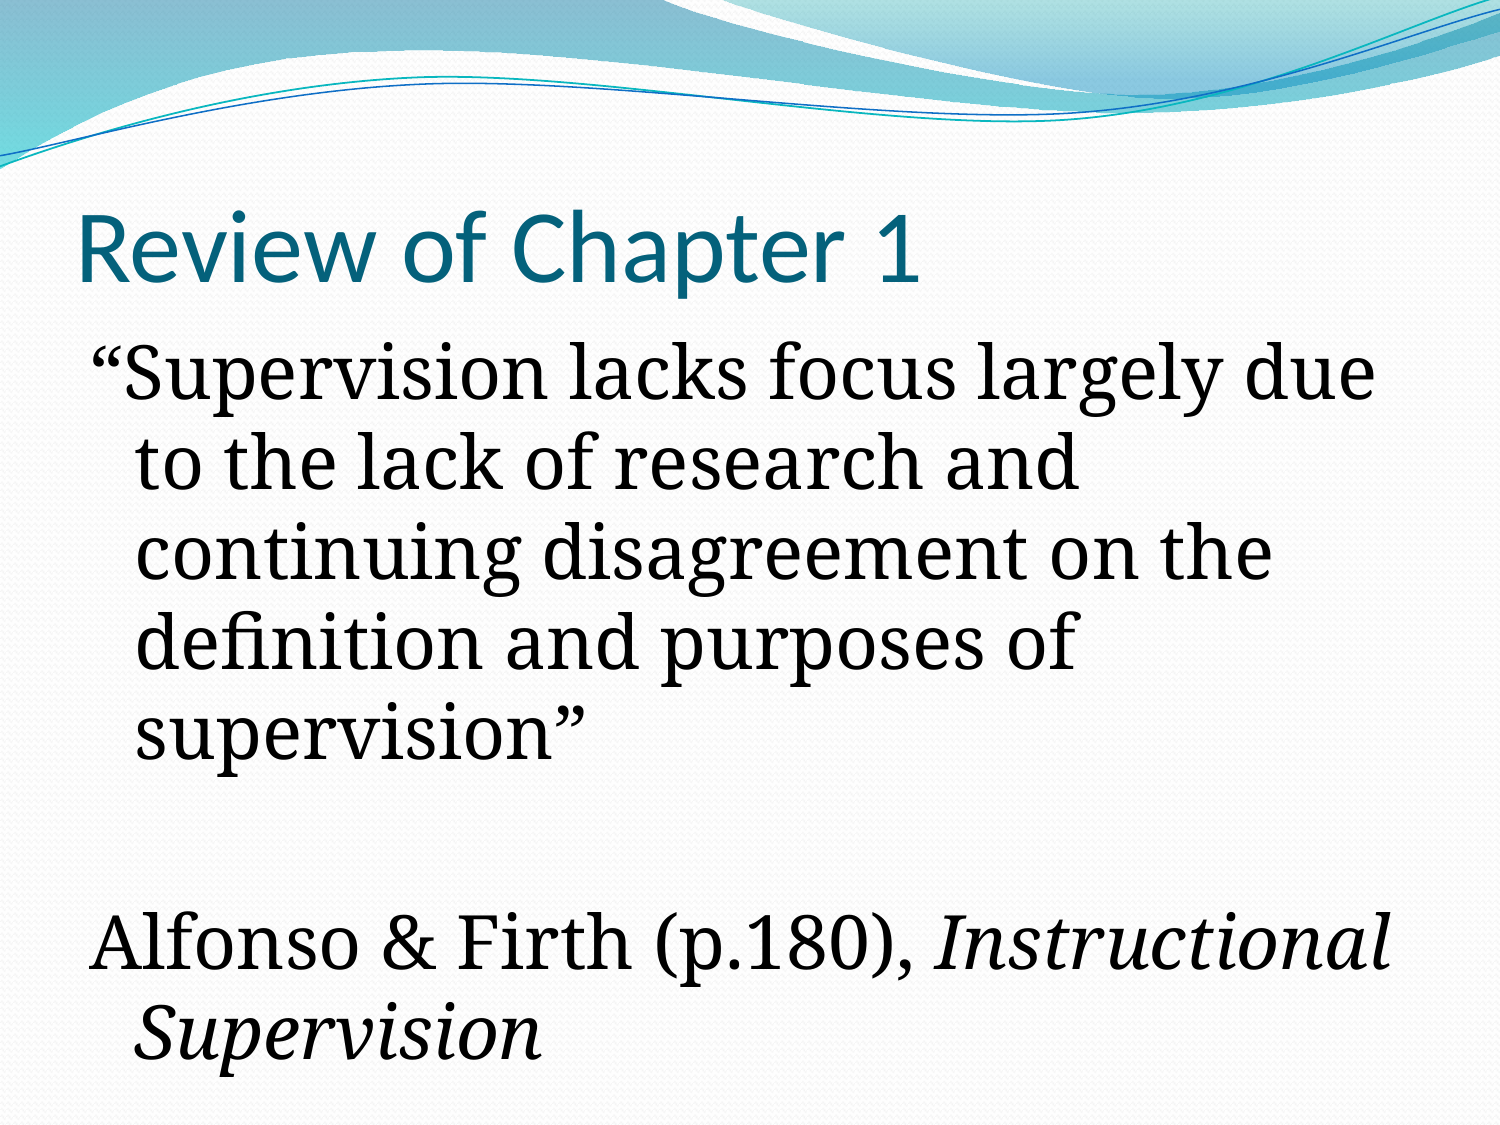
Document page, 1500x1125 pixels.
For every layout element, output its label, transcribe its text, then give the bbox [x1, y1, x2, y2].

list “Supervision lacks focus largely due to the lack of research and continuing disagreement on the definition and purposes of supervision” Alfonso & Firth (p.180), Instructional Supervision [75, 317, 1425, 1038]
title Review of Chapter 1 [75, 115, 1425, 303]
